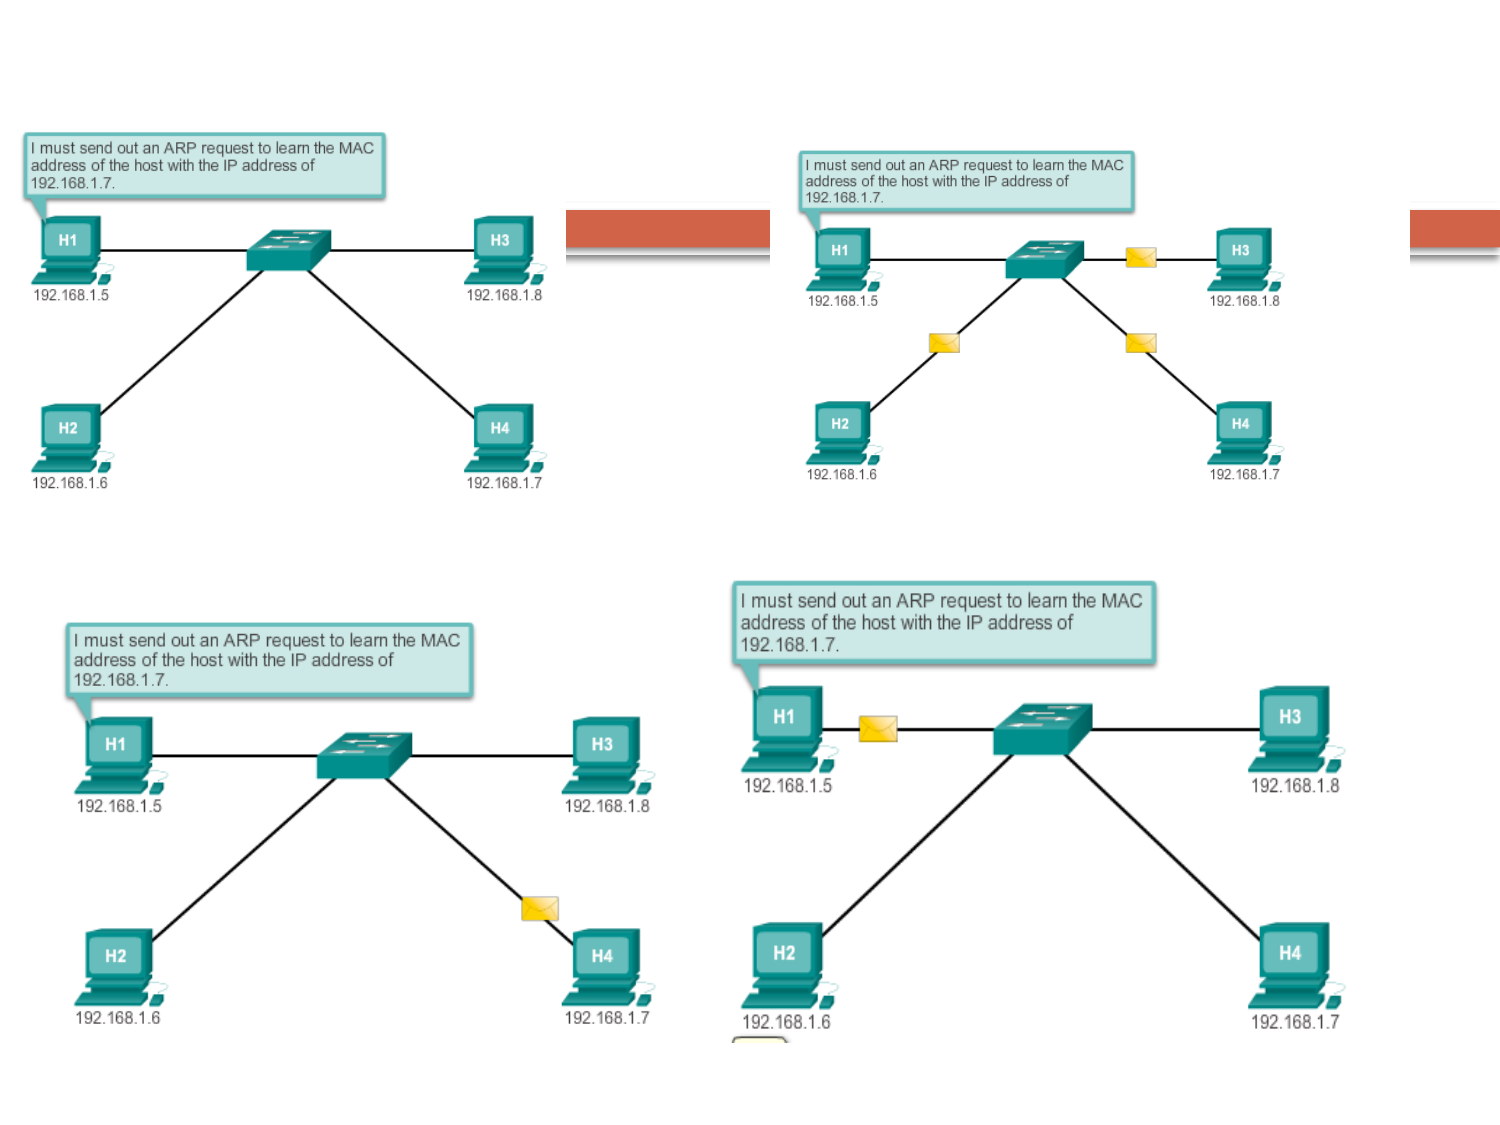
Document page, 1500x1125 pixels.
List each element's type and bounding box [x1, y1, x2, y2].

picture [0, 599, 706, 1038]
picture [0, 120, 566, 502]
picture [708, 542, 1449, 1043]
picture [770, 121, 1410, 493]
